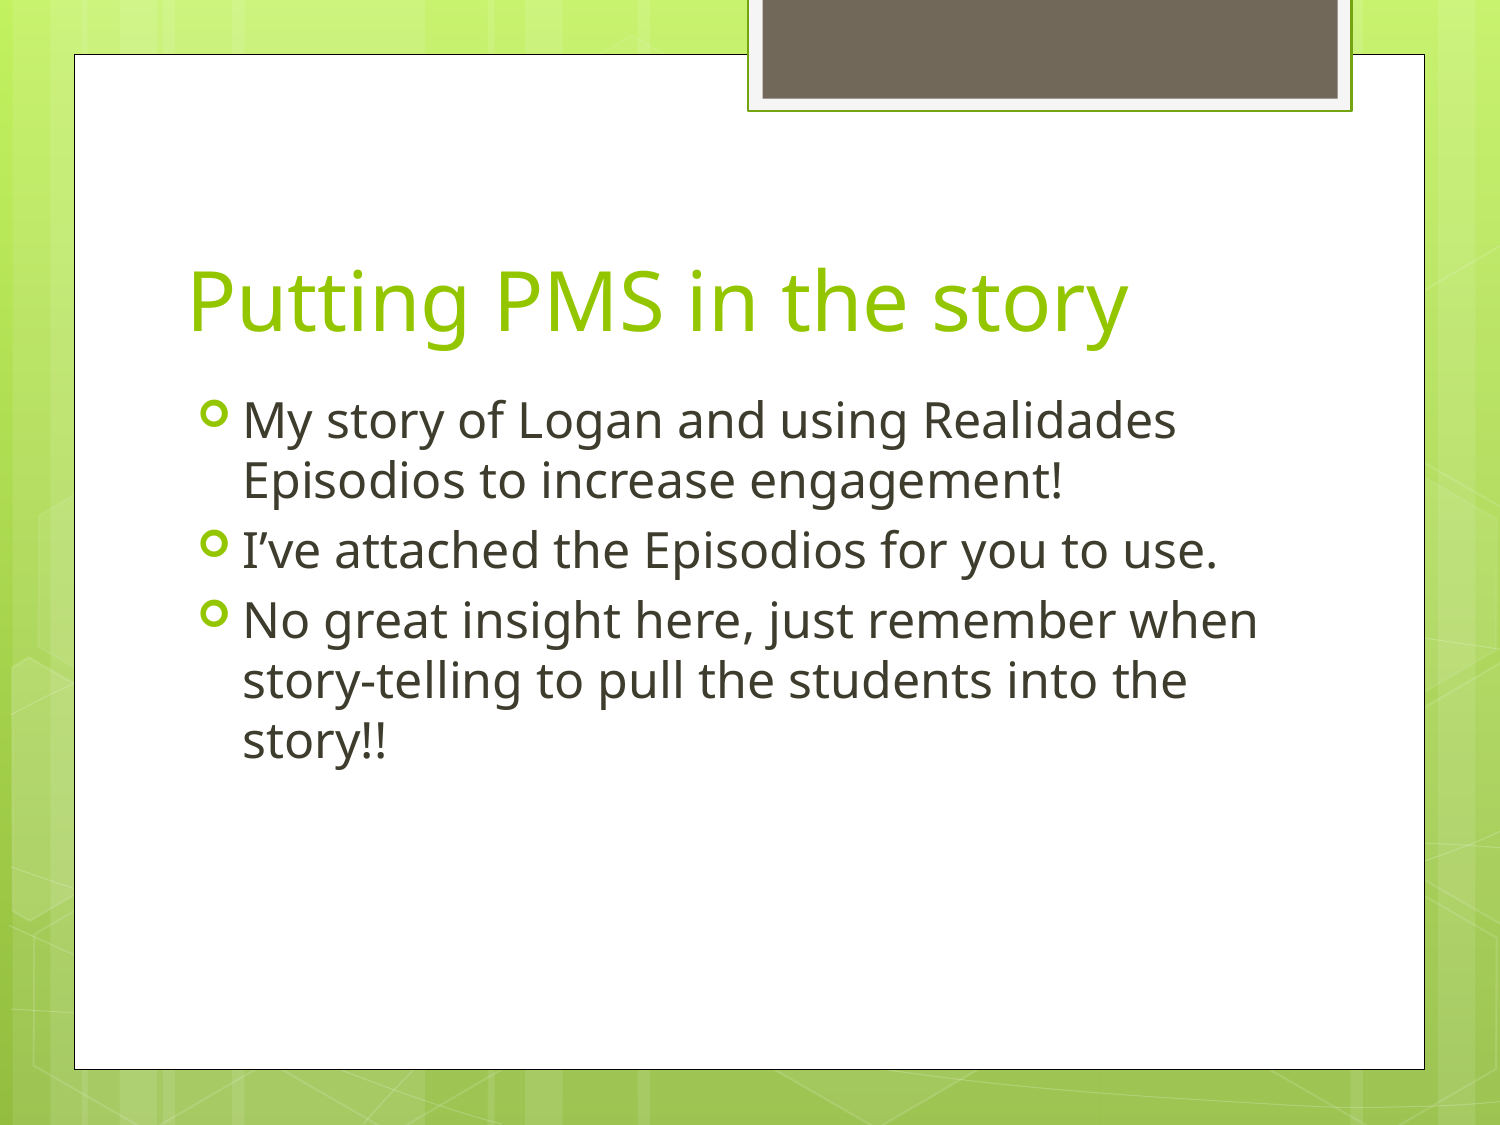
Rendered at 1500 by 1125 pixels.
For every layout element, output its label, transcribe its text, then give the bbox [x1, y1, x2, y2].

list My story of Logan and using Realidades Episodios to increase engagement! I’ve attached the Episodios for you to use. No great insight here, just remember when story-telling to pull the students into the story!! [171, 381, 1283, 957]
title Putting PMS in the story [171, 168, 1324, 357]
